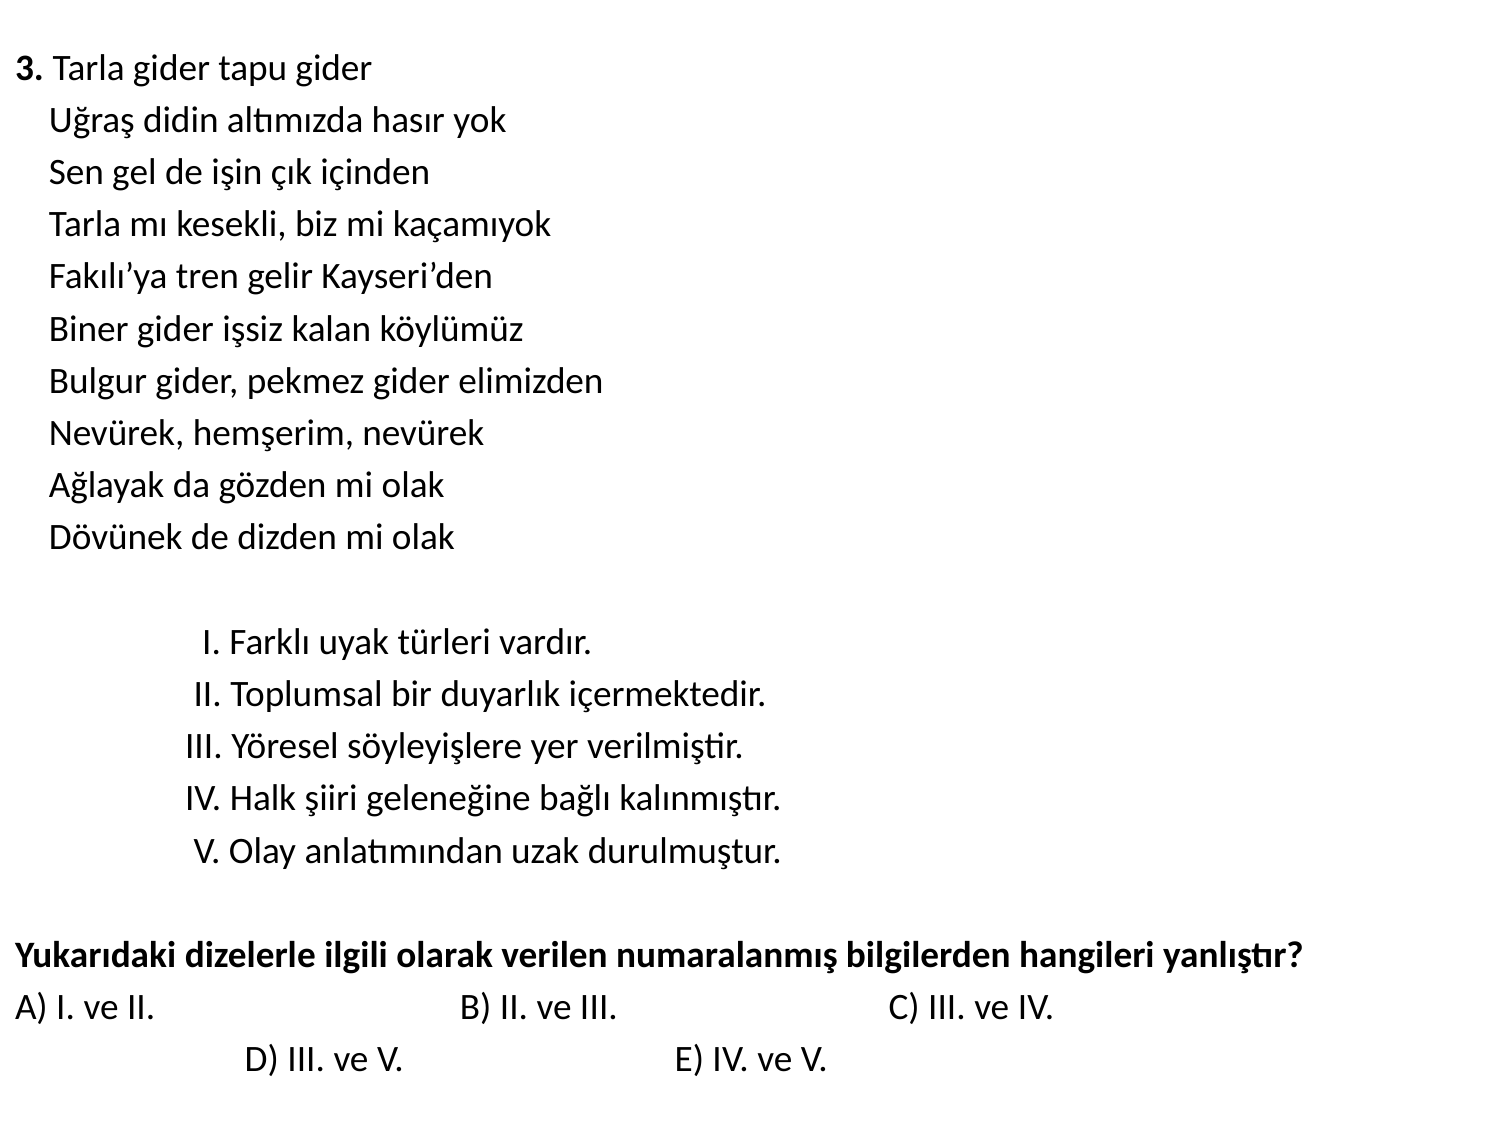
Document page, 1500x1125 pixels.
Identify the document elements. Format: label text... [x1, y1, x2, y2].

list 3. Tarla gider tapu gider Uğraş didin altımızda hasır yok Sen gel de işin çık içinden Tarla mı kesekli, biz mi kaçamıyok Fakılı’ya tren gelir Kayseri’den Biner gider işsiz kalan köylümüz Bulgur gider, pekmez gider elimizden Nevürek, hemşerim, nevürek Ağlayak da gözden mi olak Dövünek de dizden mi olak I. Farklı uyak türleri vardır. II. Toplumsal bir duyarlık içermektedir. III. Yöresel söyleyişlere yer verilmiştir. IV. Halk şiiri geleneğine bağlı kalınmıştır. V. Olay anlatımından uzak durulmuştur. Yukarıdaki dizelerle ilgili olarak verilen numaralanmış bilgilerden hangileri yanlıştır? A) I. ve II. B) II. ve III. C) III. ve IV. D) III. ve V. E) IV. ve V. [0, 35, 1500, 1090]
